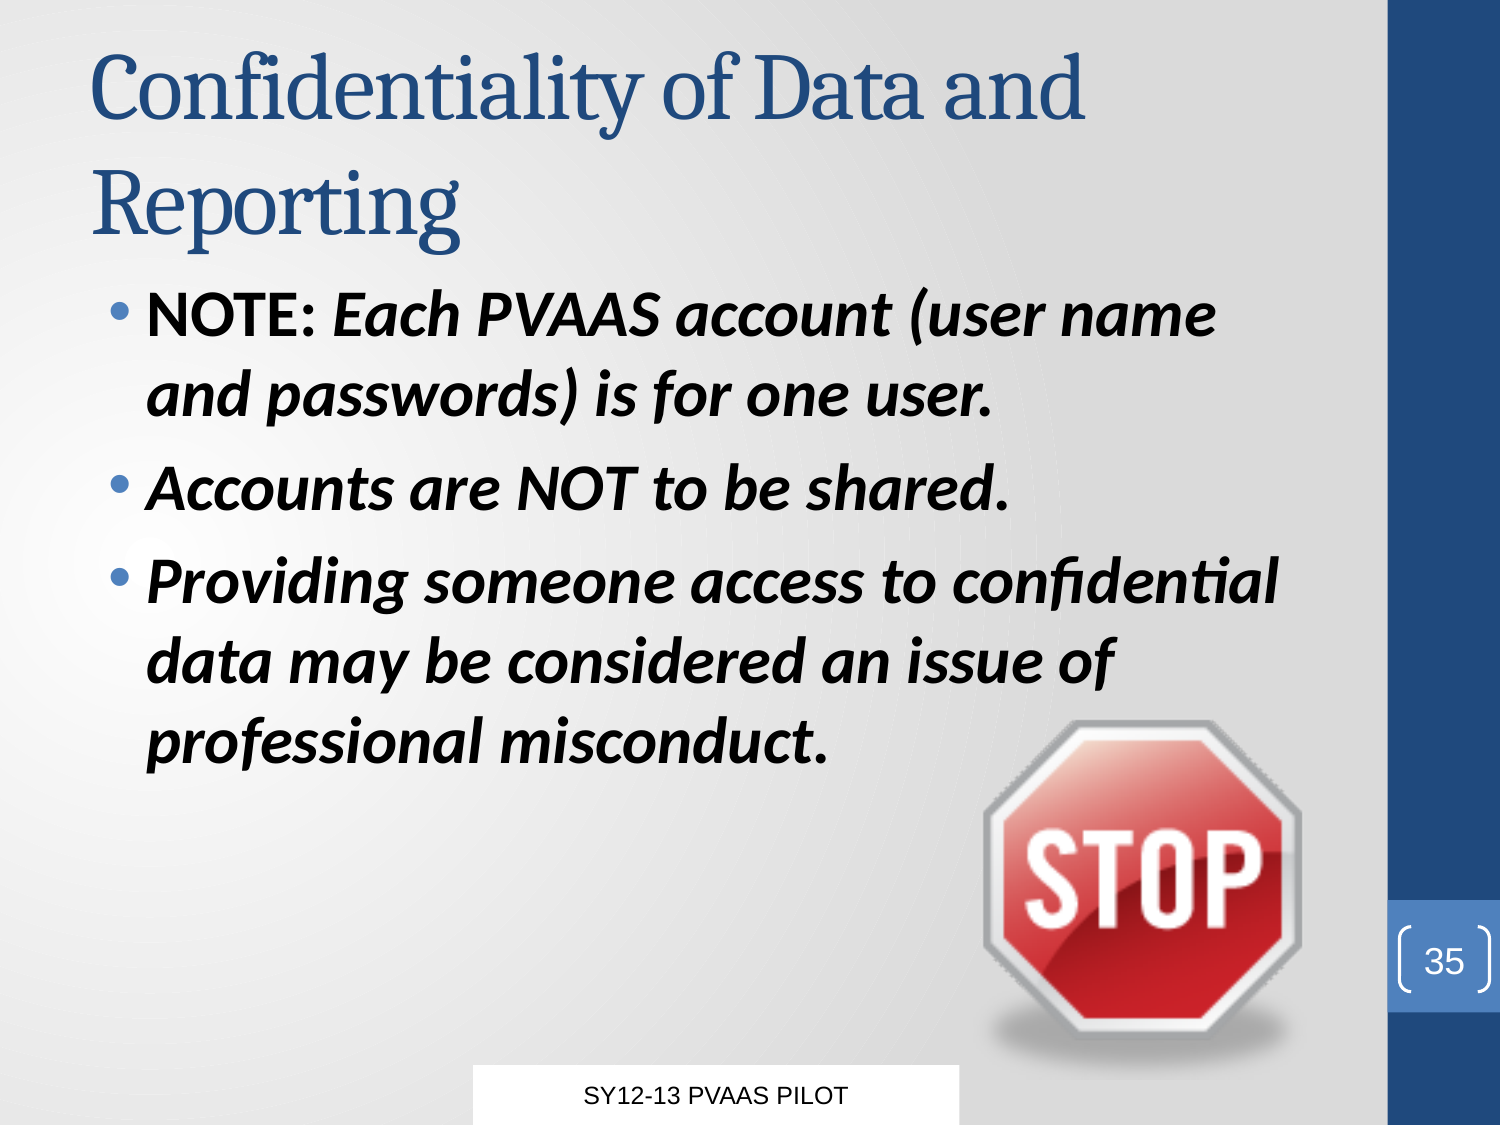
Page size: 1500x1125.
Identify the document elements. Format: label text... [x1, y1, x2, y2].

list NOTE: Each PVAAS account (user name and passwords) is for one user. Accounts are NOT to be shared. Providing someone access to confidential data may be considered an issue of professional misconduct. [75, 262, 1325, 1050]
title Confidentiality of Data and Reporting [75, 45, 1325, 233]
slide_number 35 [1397, 925, 1492, 994]
picture [948, 698, 1331, 1081]
footer SY12-13 PVAAS PILOT [473, 1065, 960, 1125]
